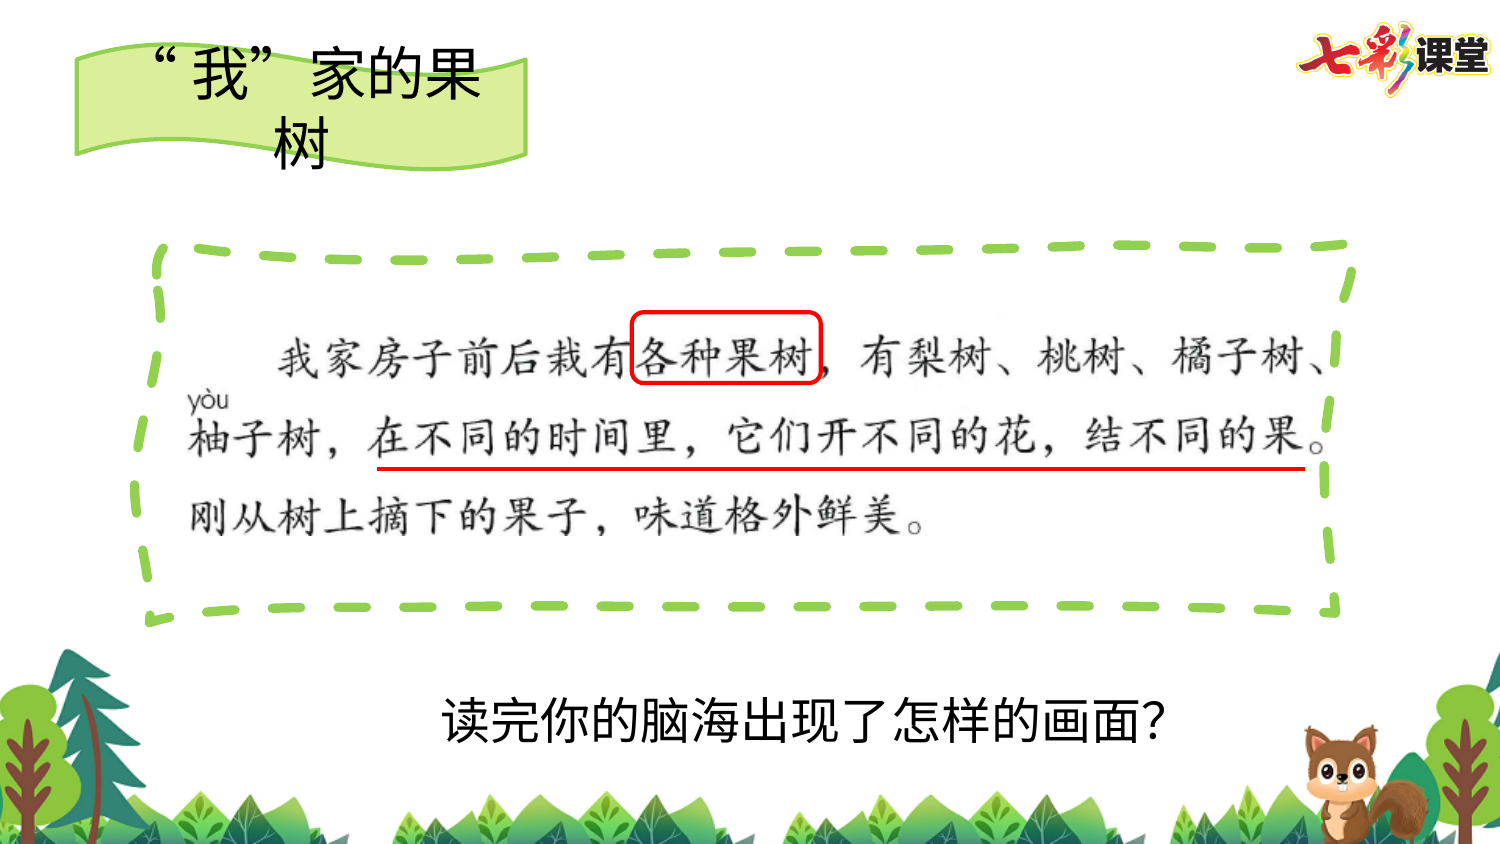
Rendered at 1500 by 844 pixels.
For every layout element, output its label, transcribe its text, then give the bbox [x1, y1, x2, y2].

picture [0, 0, 1500, 844]
text_box “我”家的果树 [74, 42, 528, 172]
text_box 读完你的脑海出现了怎样的画面？ [426, 681, 1206, 757]
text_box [134, 242, 1365, 623]
